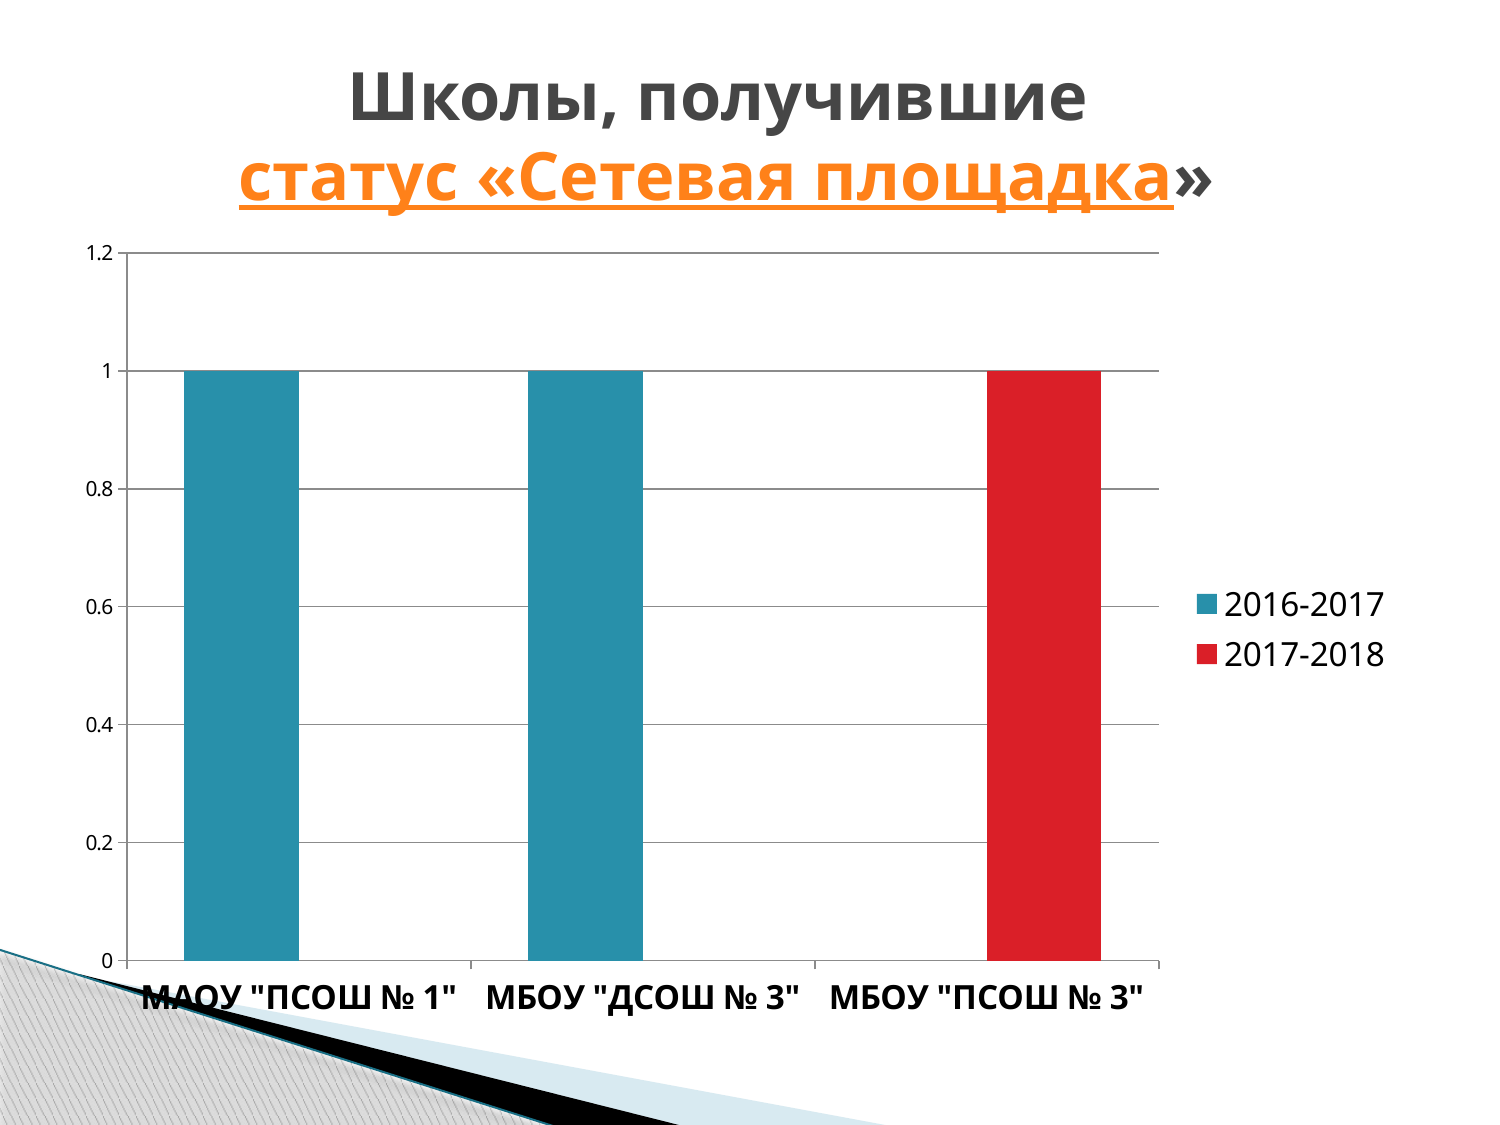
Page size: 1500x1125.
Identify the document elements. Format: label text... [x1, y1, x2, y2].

chart [58, 222, 1409, 1036]
title Школы, получившие статус «Сетевая площадка» [23, 45, 1430, 233]
